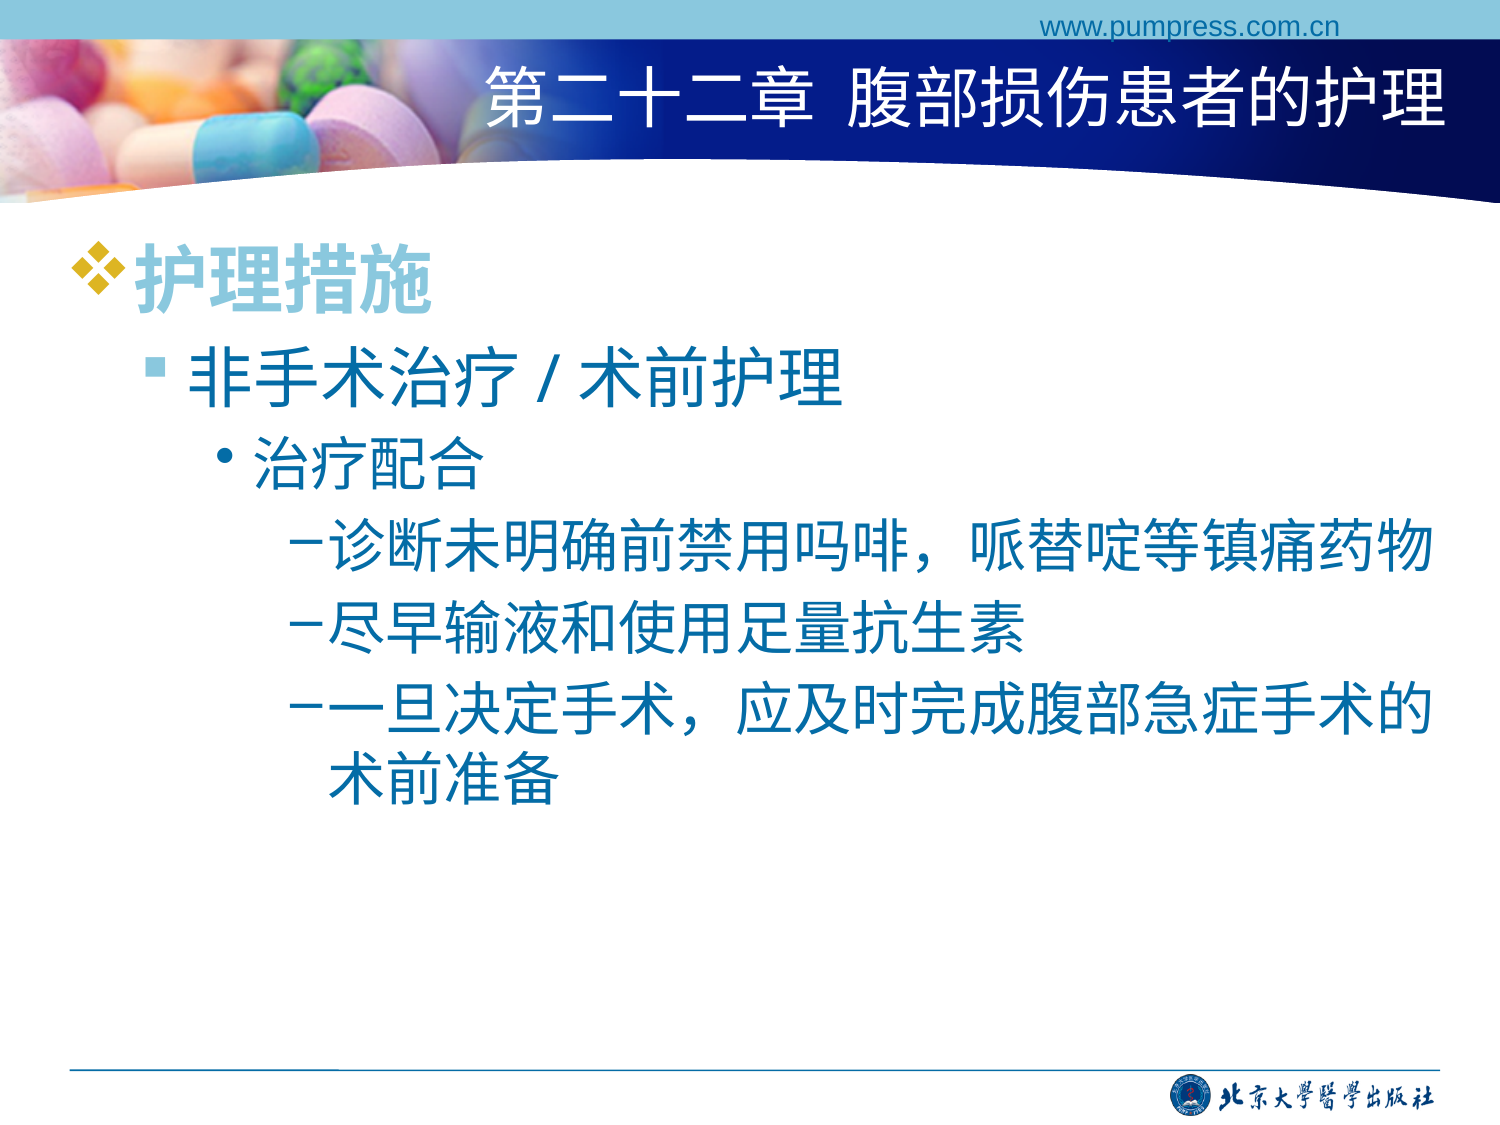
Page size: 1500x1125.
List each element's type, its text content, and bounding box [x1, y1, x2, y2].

slide_number www.pumpress.com.cn [1025, 0, 1463, 38]
picture [1170, 1074, 1436, 1118]
title 第二十二章 腹部损伤患者的护理 [137, 49, 1463, 143]
list 护理措施 非手术治疗/术前护理 治疗配合 诊断未明确前禁用吗啡，哌替啶等镇痛药物 尽早输液和使用足量抗生素 一旦决定手术，应及时完成腹部急症手术的术前准备 [49, 224, 1463, 1026]
picture [0, 40, 1500, 203]
